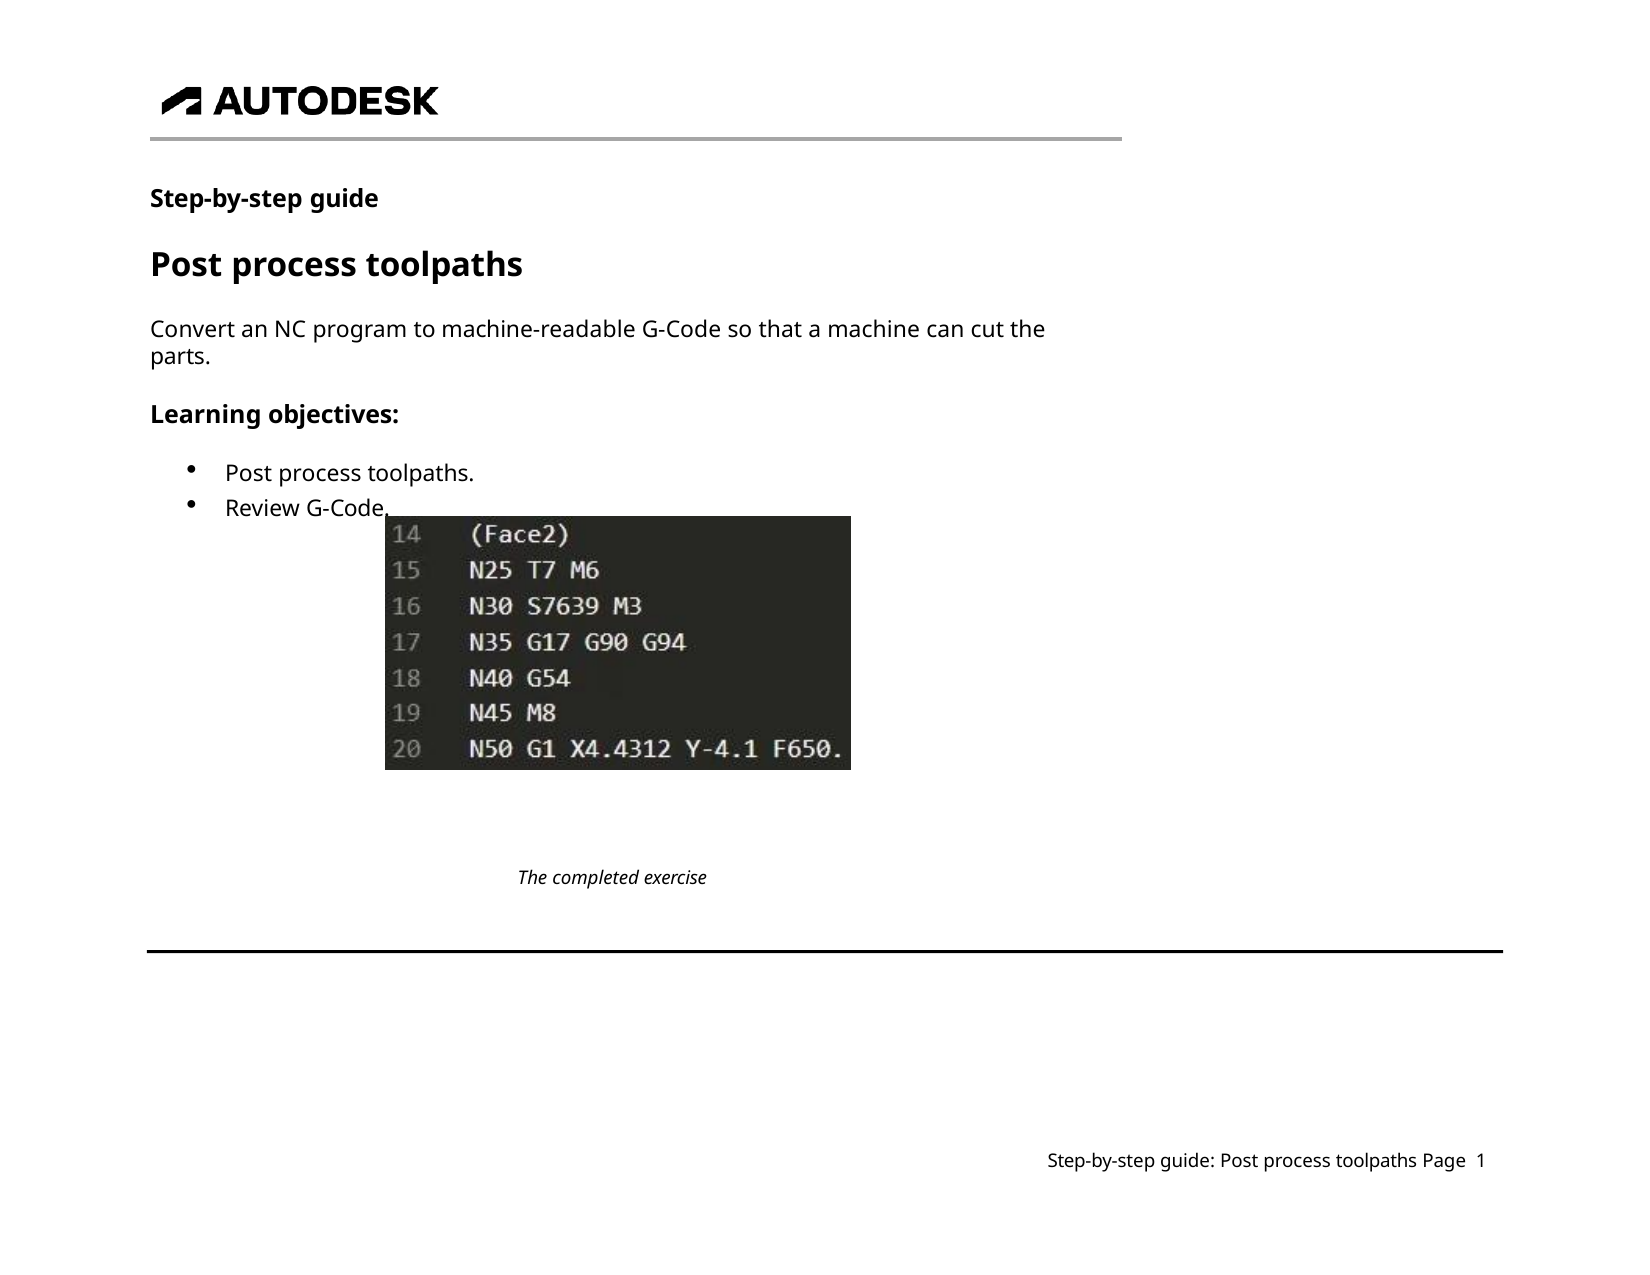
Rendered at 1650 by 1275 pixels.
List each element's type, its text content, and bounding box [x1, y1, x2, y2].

text_box [146, 950, 1504, 954]
slide_number Step-by-step guide: Post process toolpaths Page 3 [1045, 1145, 1509, 1275]
text_box The completed exercise [515, 863, 728, 889]
picture [161, 86, 439, 115]
picture [385, 515, 852, 770]
text_box Step-by-step guide Post process toolpaths Convert an NC program to machine-readable G-Code so that a machine can cut the parts. Learning objectives: Post process toolpaths. Review G-Code. [147, 180, 1111, 521]
